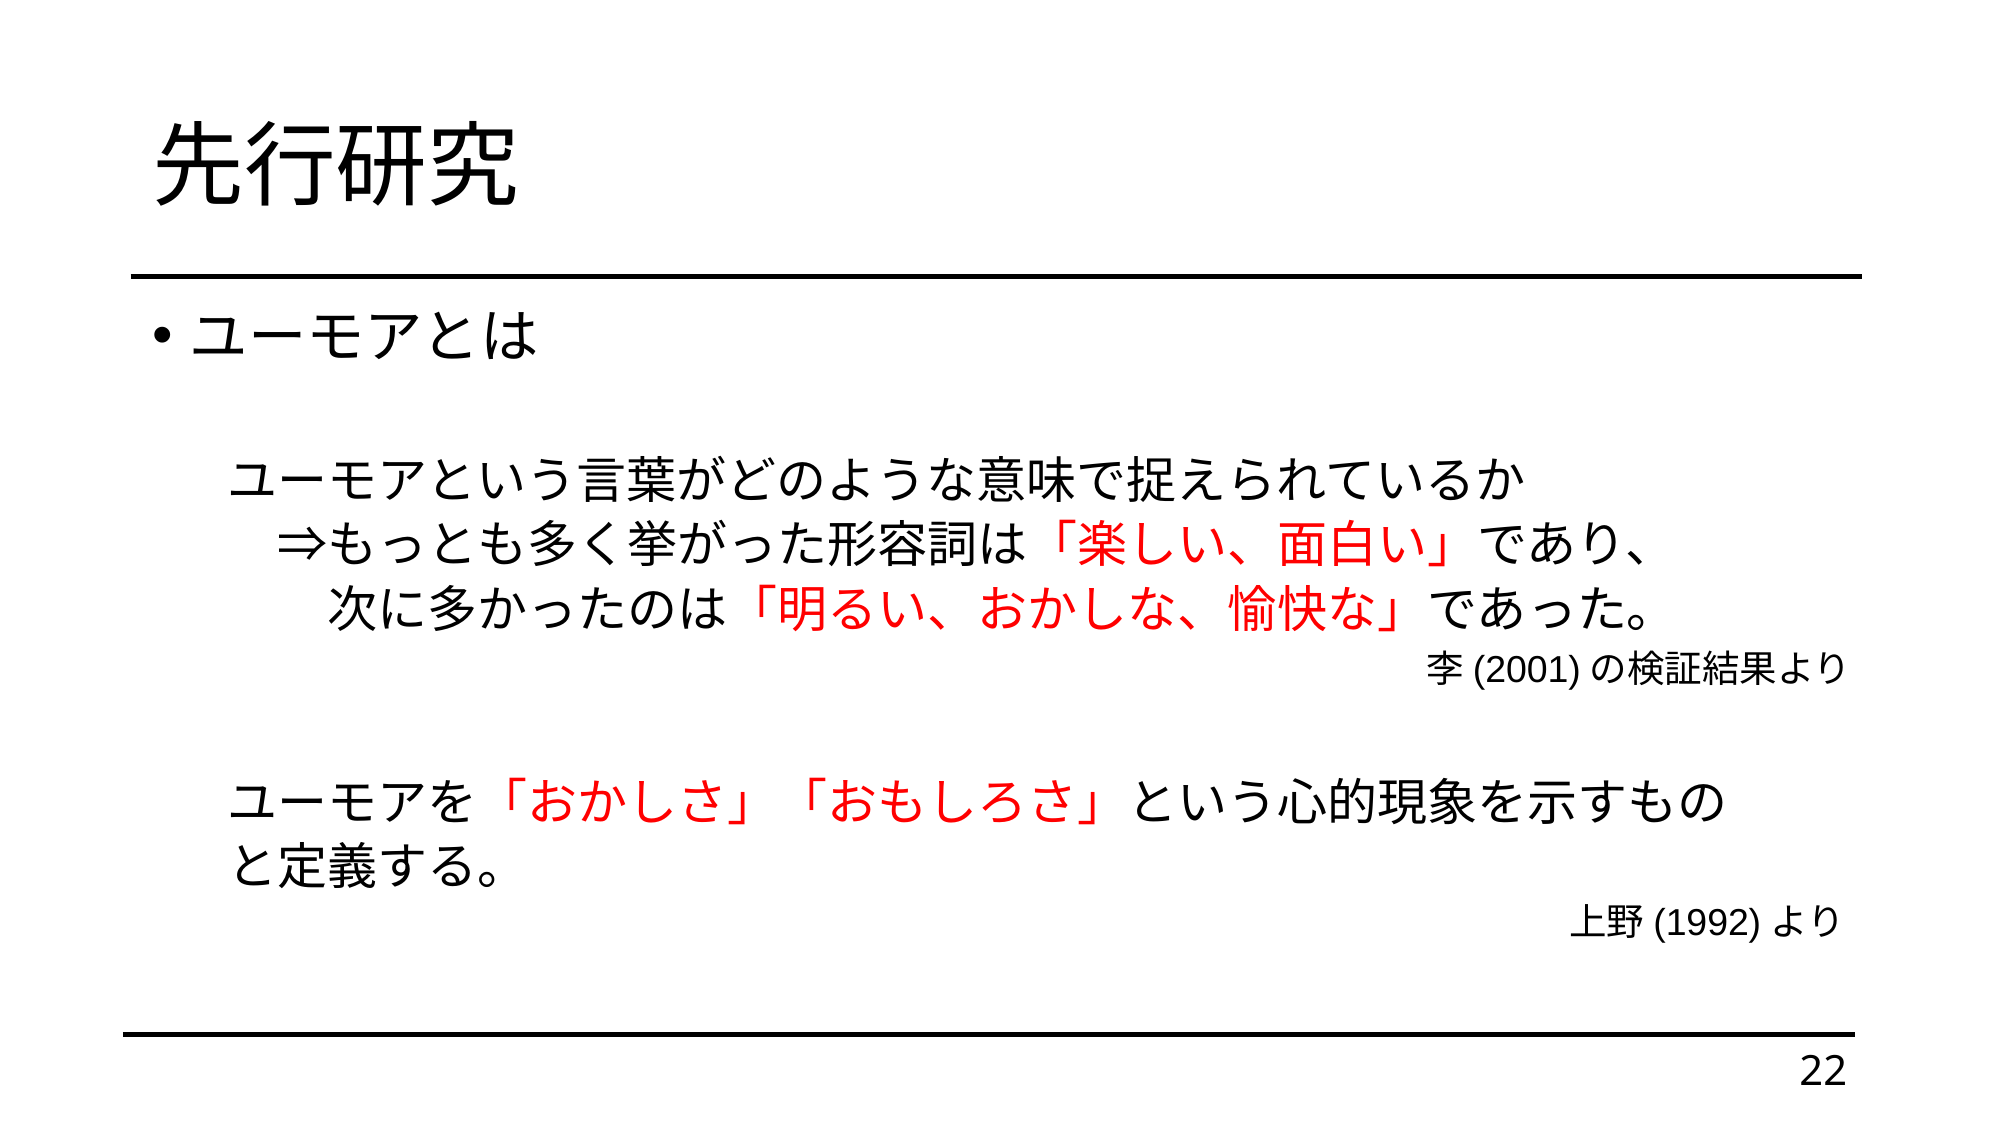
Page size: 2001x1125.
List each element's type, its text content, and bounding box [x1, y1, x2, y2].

text_box 李(2001)の検証結果より [1411, 637, 1867, 698]
title 先行研究 [137, 59, 1863, 276]
slide_number 22 [1412, 1042, 1863, 1103]
text_box 上野(1992)より [1554, 890, 1860, 951]
list ユーモアとは ユーモアという言葉がどのような意味で捉えられているか ⇒もっとも多く挙がった形容詞は「楽しい、面白い」であり、 次に多かったのは「明るい、おかしな、愉快な」であった。 ユーモアを「おかしさ」「おもしろさ」という心的現象を示すもの と定義する。 [137, 299, 1863, 1014]
